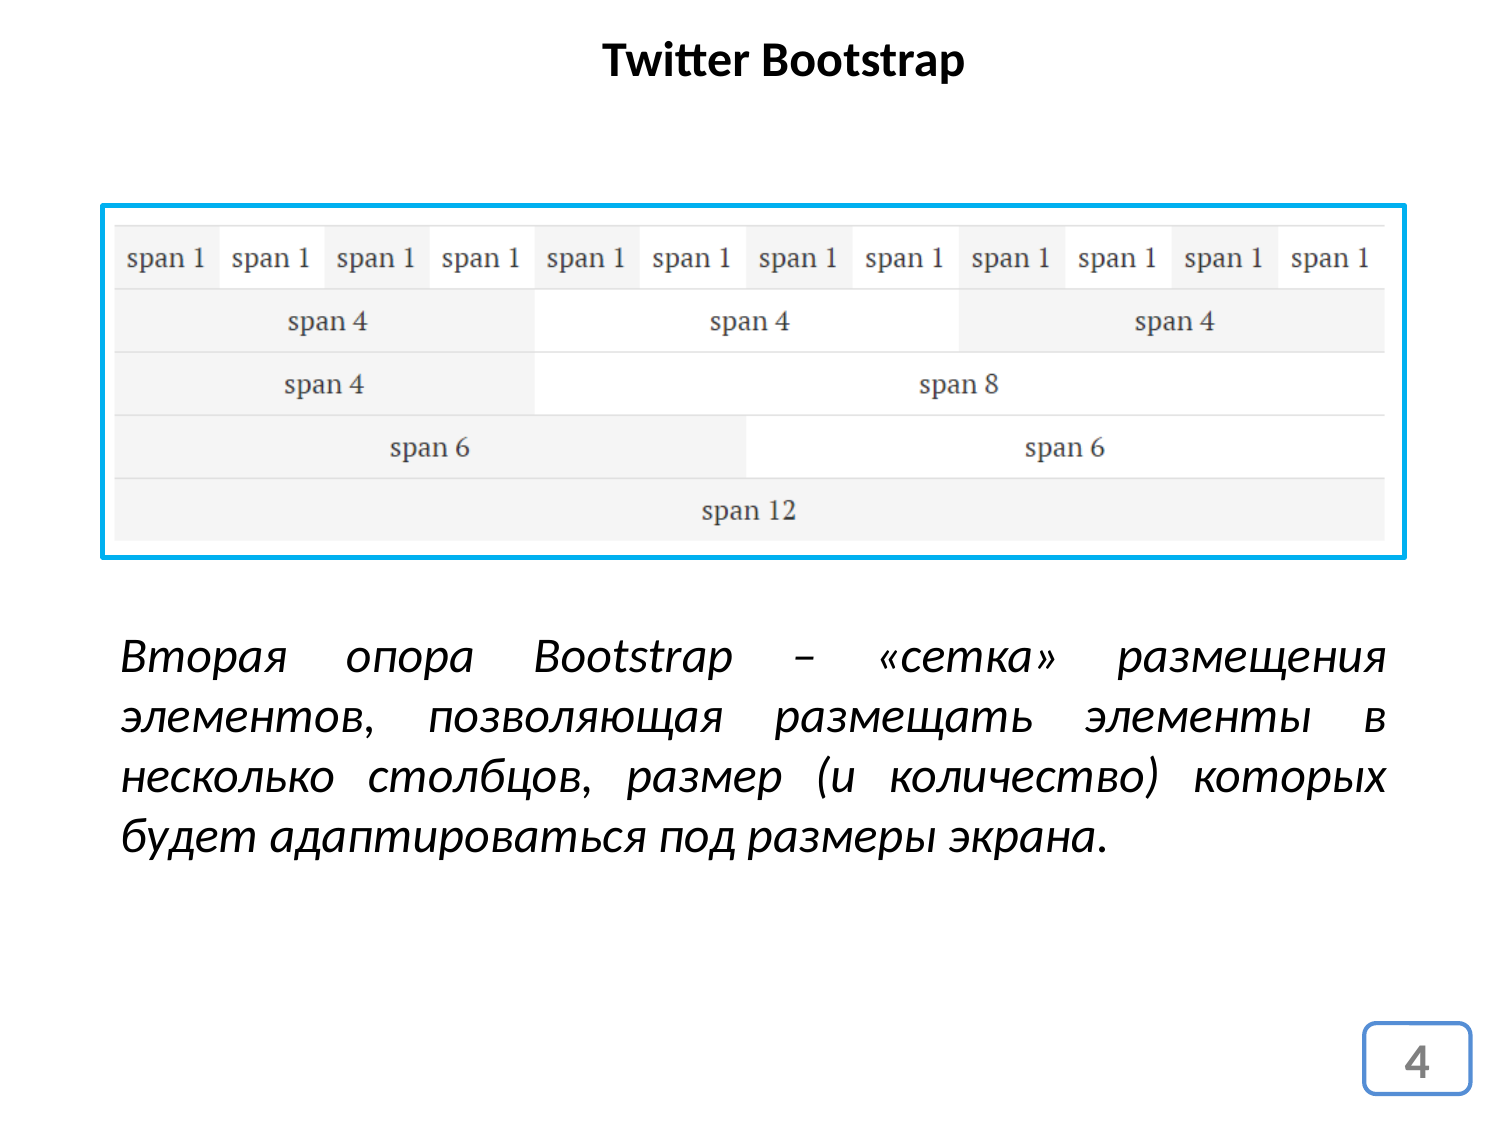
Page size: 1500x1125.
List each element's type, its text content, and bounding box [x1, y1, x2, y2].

picture [106, 209, 1401, 554]
text_box Twitter Bootstrap [587, 19, 981, 94]
text_box <number> [1362, 1021, 1473, 1097]
text_box Вторая опора Bootstrap – «сетка» размещения элементов, позволяющая размещать элементы в несколько столбцов, размер (и количество) которых будет адаптироваться под размеры экрана. [104, 615, 1403, 870]
